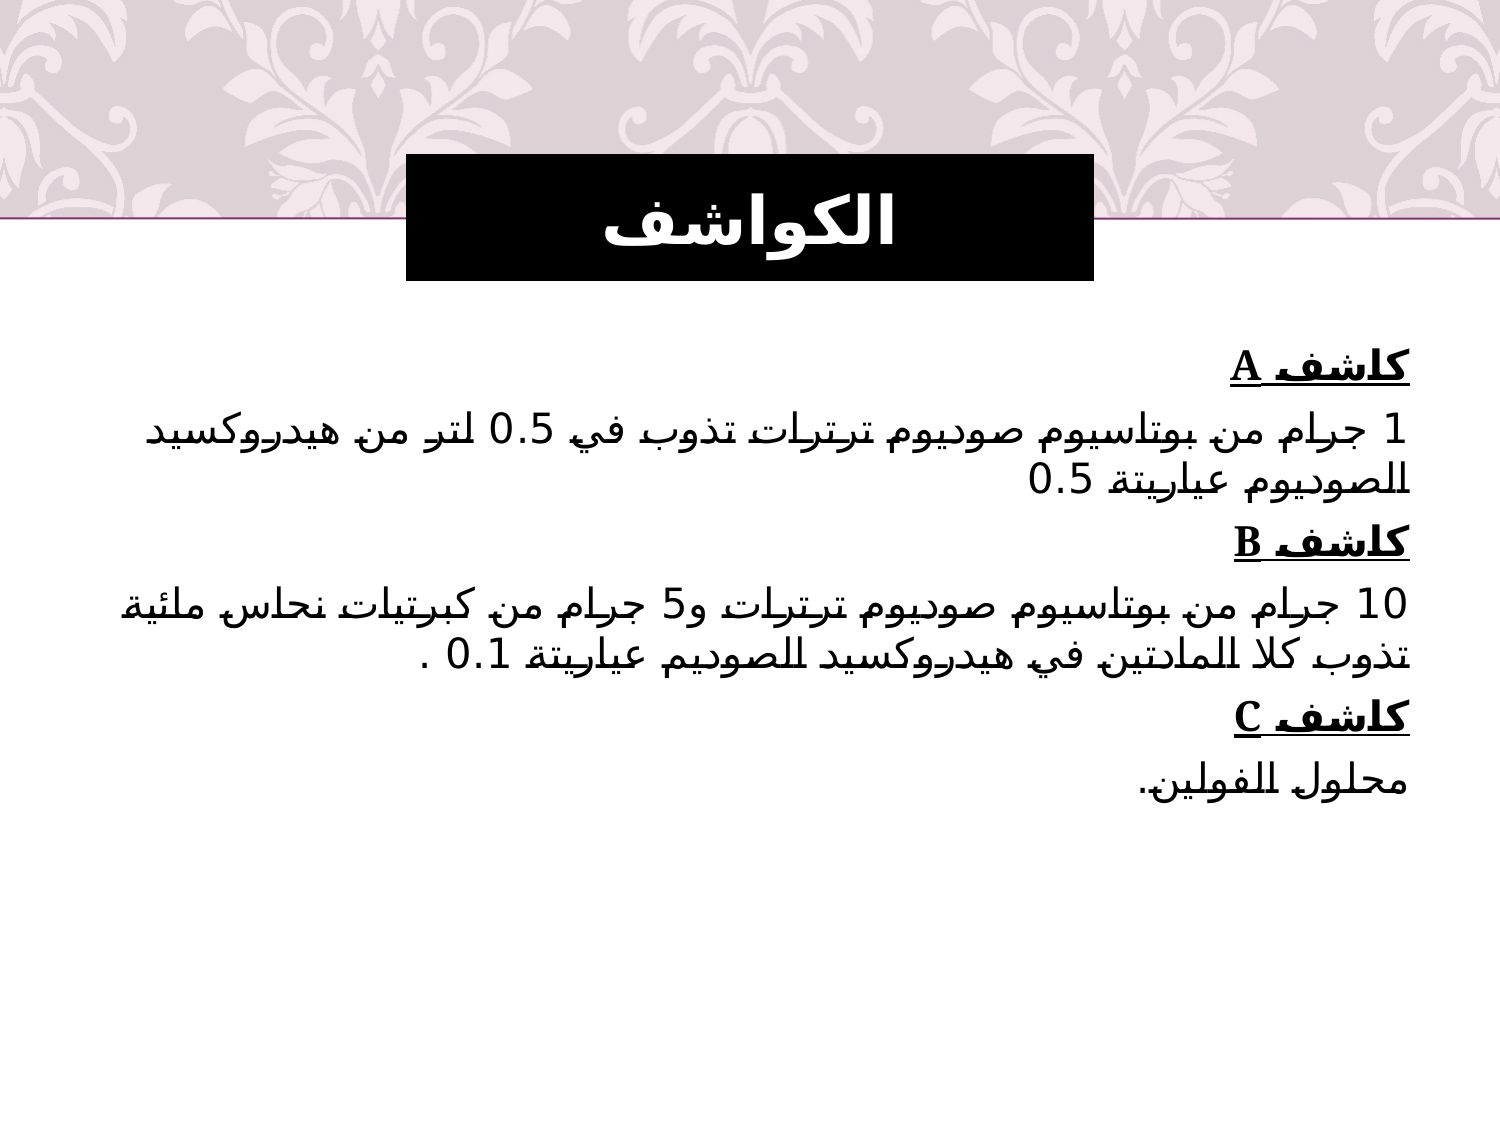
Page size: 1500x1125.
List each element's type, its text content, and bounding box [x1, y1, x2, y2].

list كاشف A 1 جرام من بوتاسيوم صوديوم ترترات تذوب في 0.5 لتر من هيدروكسيد الصوديوم عياريتة 0.5 كاشف B 10 جرام من بوتاسيوم صوديوم ترترات و5 جرام من كبرتيات نحاس مائية تذوب كلا المادتين في هيدروكسيد الصوديم عياريتة 0.1 . كاشف C محلول الفولين. [75, 331, 1425, 1000]
title الكواشف [406, 154, 1094, 281]
